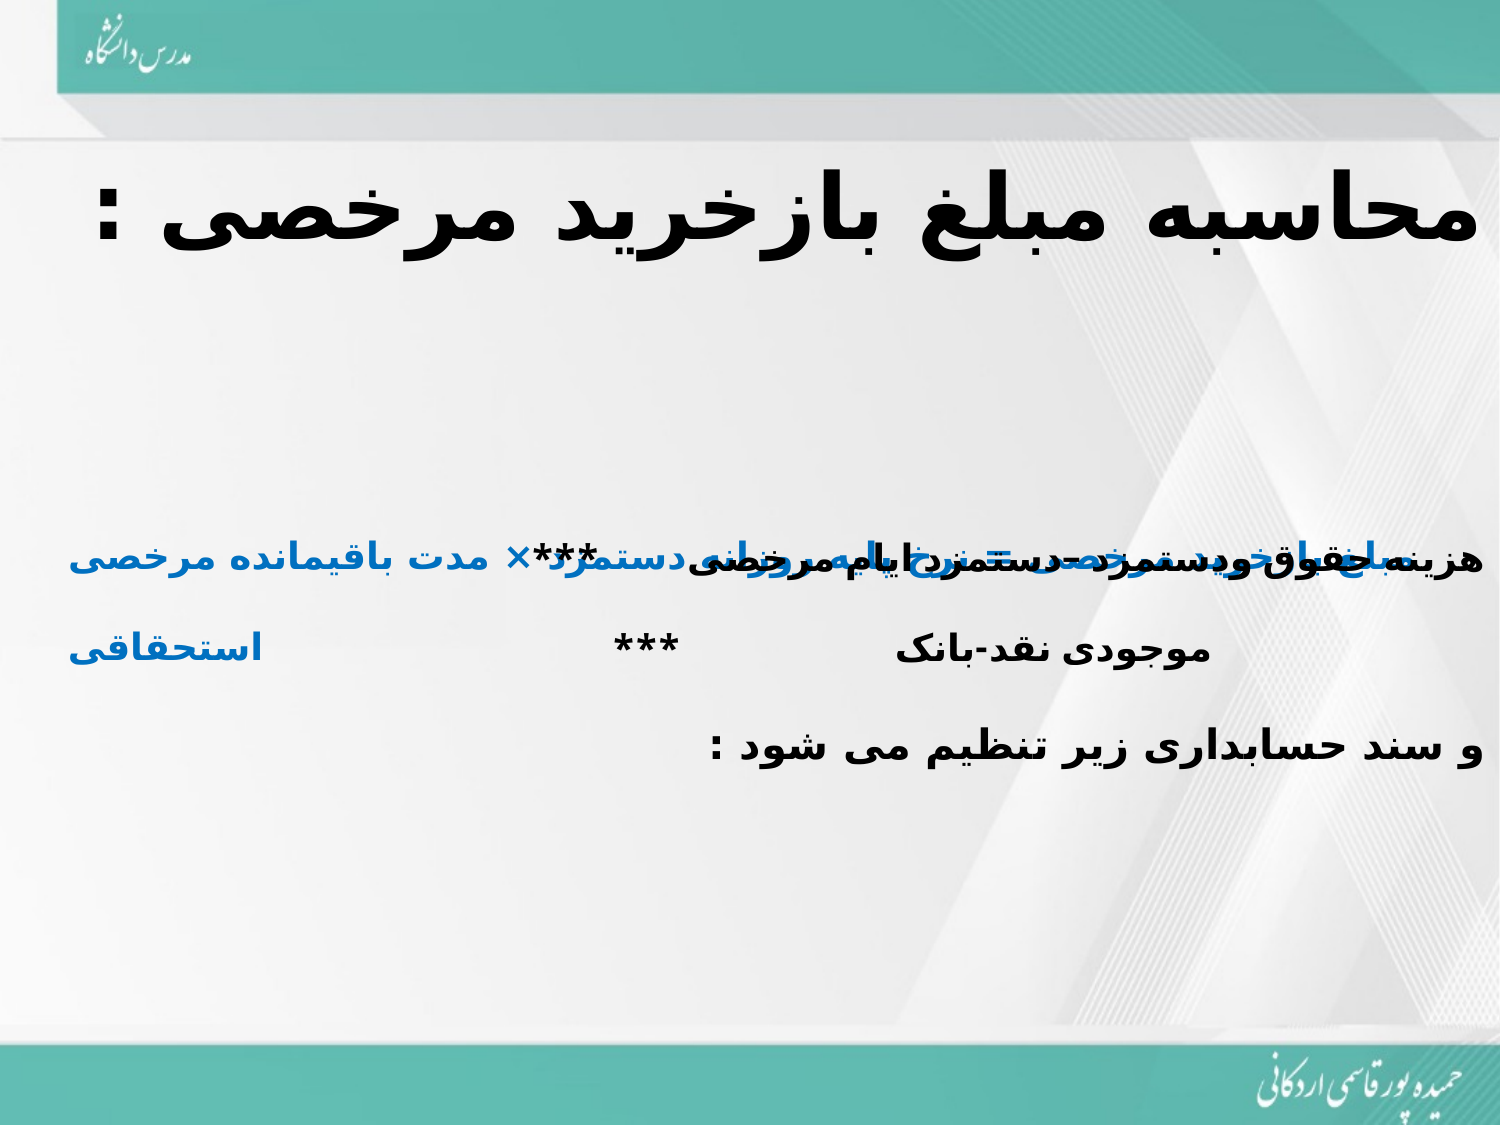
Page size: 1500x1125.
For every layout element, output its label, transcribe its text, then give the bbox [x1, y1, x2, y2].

text_box محاسبه مبلغ بازخرید مرخصی : مبلغ بازخرید مرخصی = نرخ پایه روزانه دستمزد × مدت باقیمانده مرخصی استحقاقی و سند حسابداری زیر تنظیم می شود : [53, 30, 1500, 776]
text_box هزینه حقوق ودستمزد –دستمزد ایام مرخصی *** موجودی نقد-بانک *** [374, 527, 1500, 677]
picture [0, 0, 1500, 1125]
